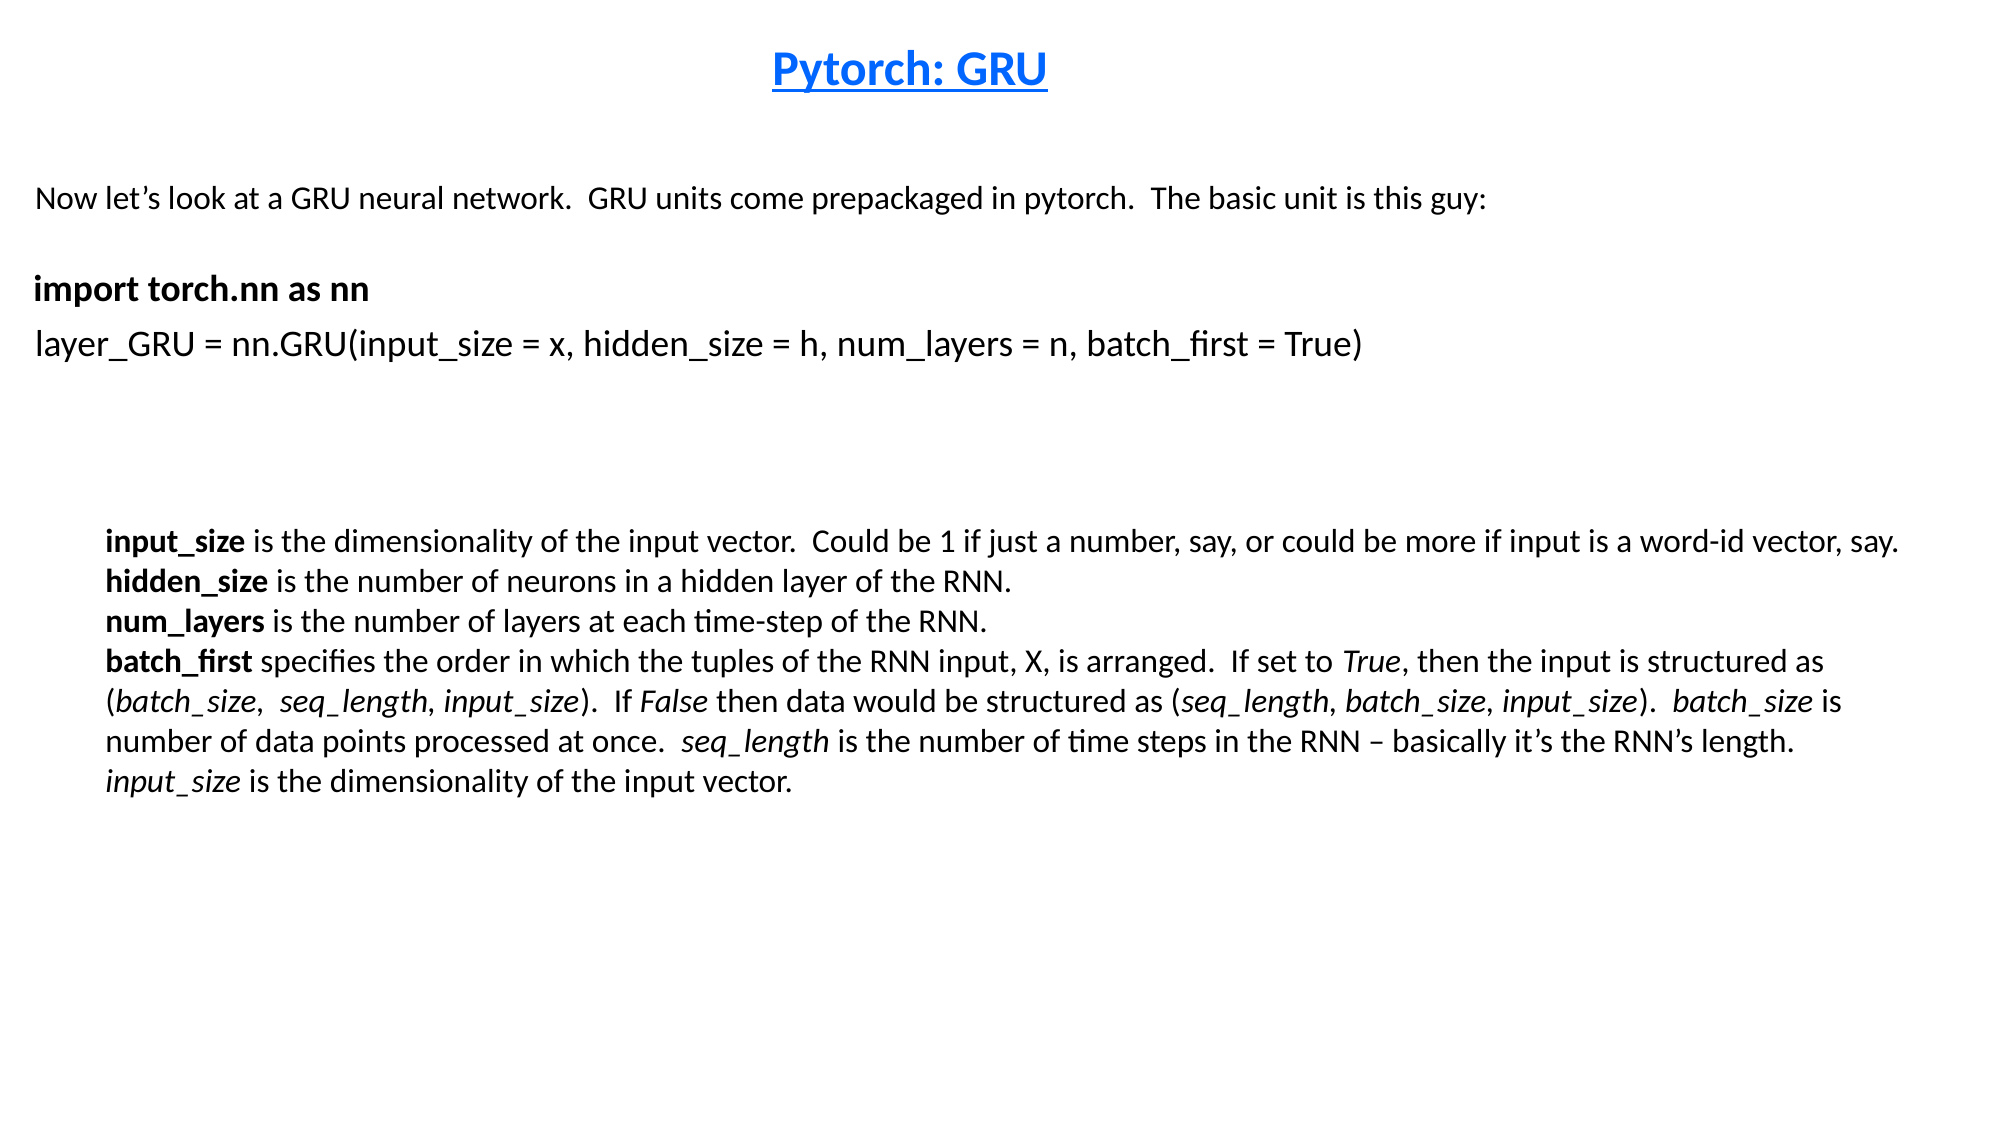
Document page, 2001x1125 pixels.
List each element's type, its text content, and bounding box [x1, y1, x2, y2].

text_box input_size is the dimensionality of the input vector. Could be 1 if just a number, say, or could be more if input is a word-id vector, say. hidden_size is the number of neurons in a hidden layer of the RNN. num_layers is the number of layers at each time-step of the RNN. batch_first specifies the order in which the tuples of the RNN input, X, is arranged. If set to True, then the input is structured as (batch_size, seq_length, input_size). If False then data would be structured as (seq_length, batch_size, input_size). batch_size is number of data points processed at once. seq_length is the number of time steps in the RNN – basically it’s the RNN’s length. input_size is the dimensionality of the input vector. [90, 512, 1947, 807]
text_box Pytorch: GRU [757, 28, 1064, 104]
text_box layer_GRU = nn.GRU(input_size = x, hidden_size = h, num_layers = n, batch_first = True) [20, 311, 1401, 371]
text_box import torch.nn as nn [18, 256, 1019, 316]
text_box Now let’s look at a GRU neural network. GRU units come prepackaged in pytorch. The basic unit is this guy: [20, 168, 1583, 224]
